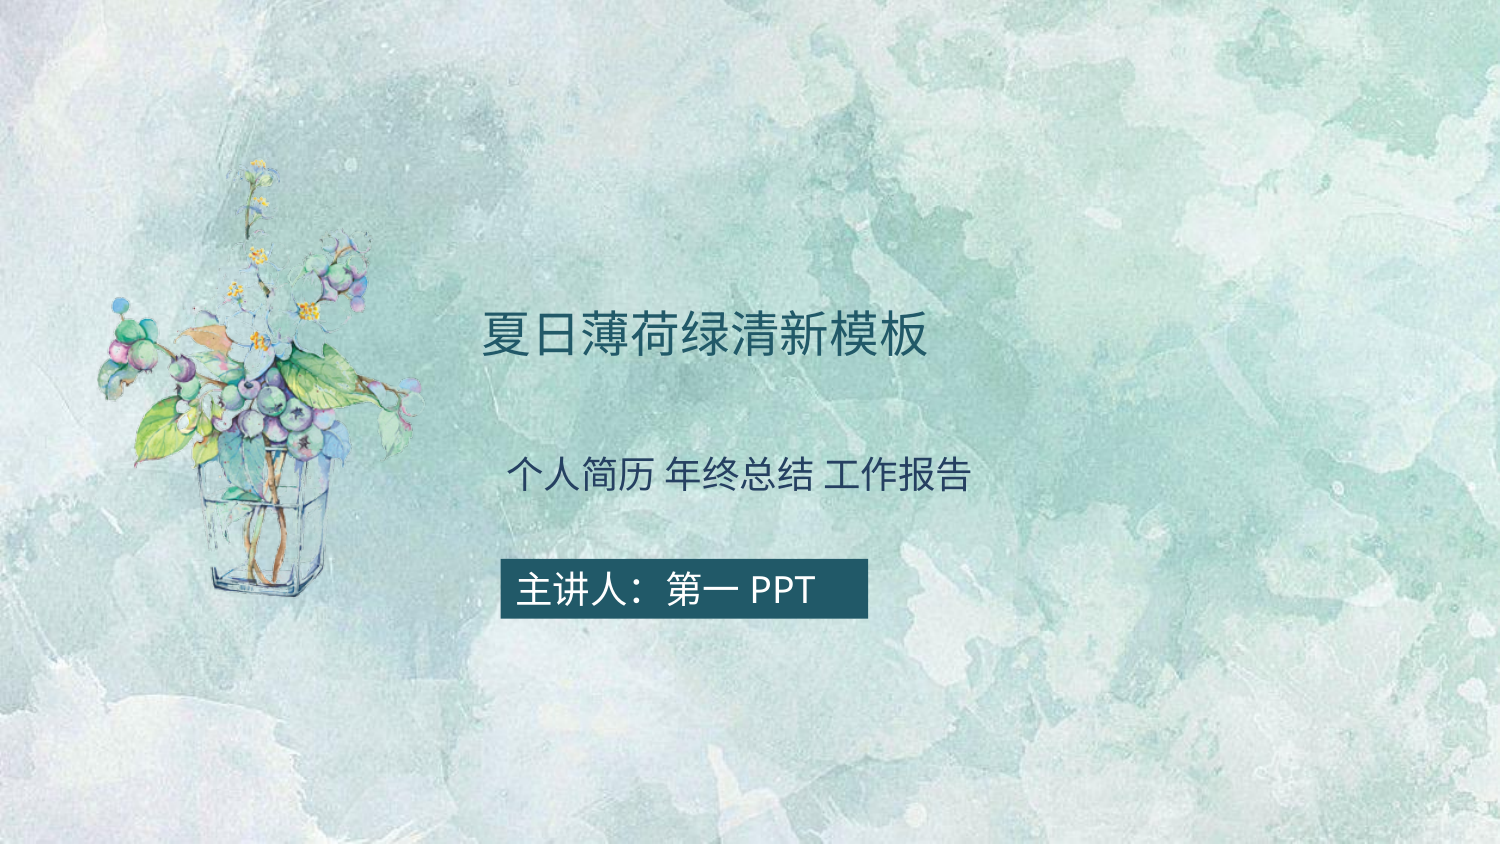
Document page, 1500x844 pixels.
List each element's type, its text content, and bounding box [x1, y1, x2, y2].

title 夏日薄荷绿清新模板 [488, 244, 1412, 426]
text_box 主讲人：第一PPT [500, 558, 869, 619]
picture [0, 0, 1500, 844]
text_box 个人简历 年终总结 工作报告 [491, 443, 997, 504]
